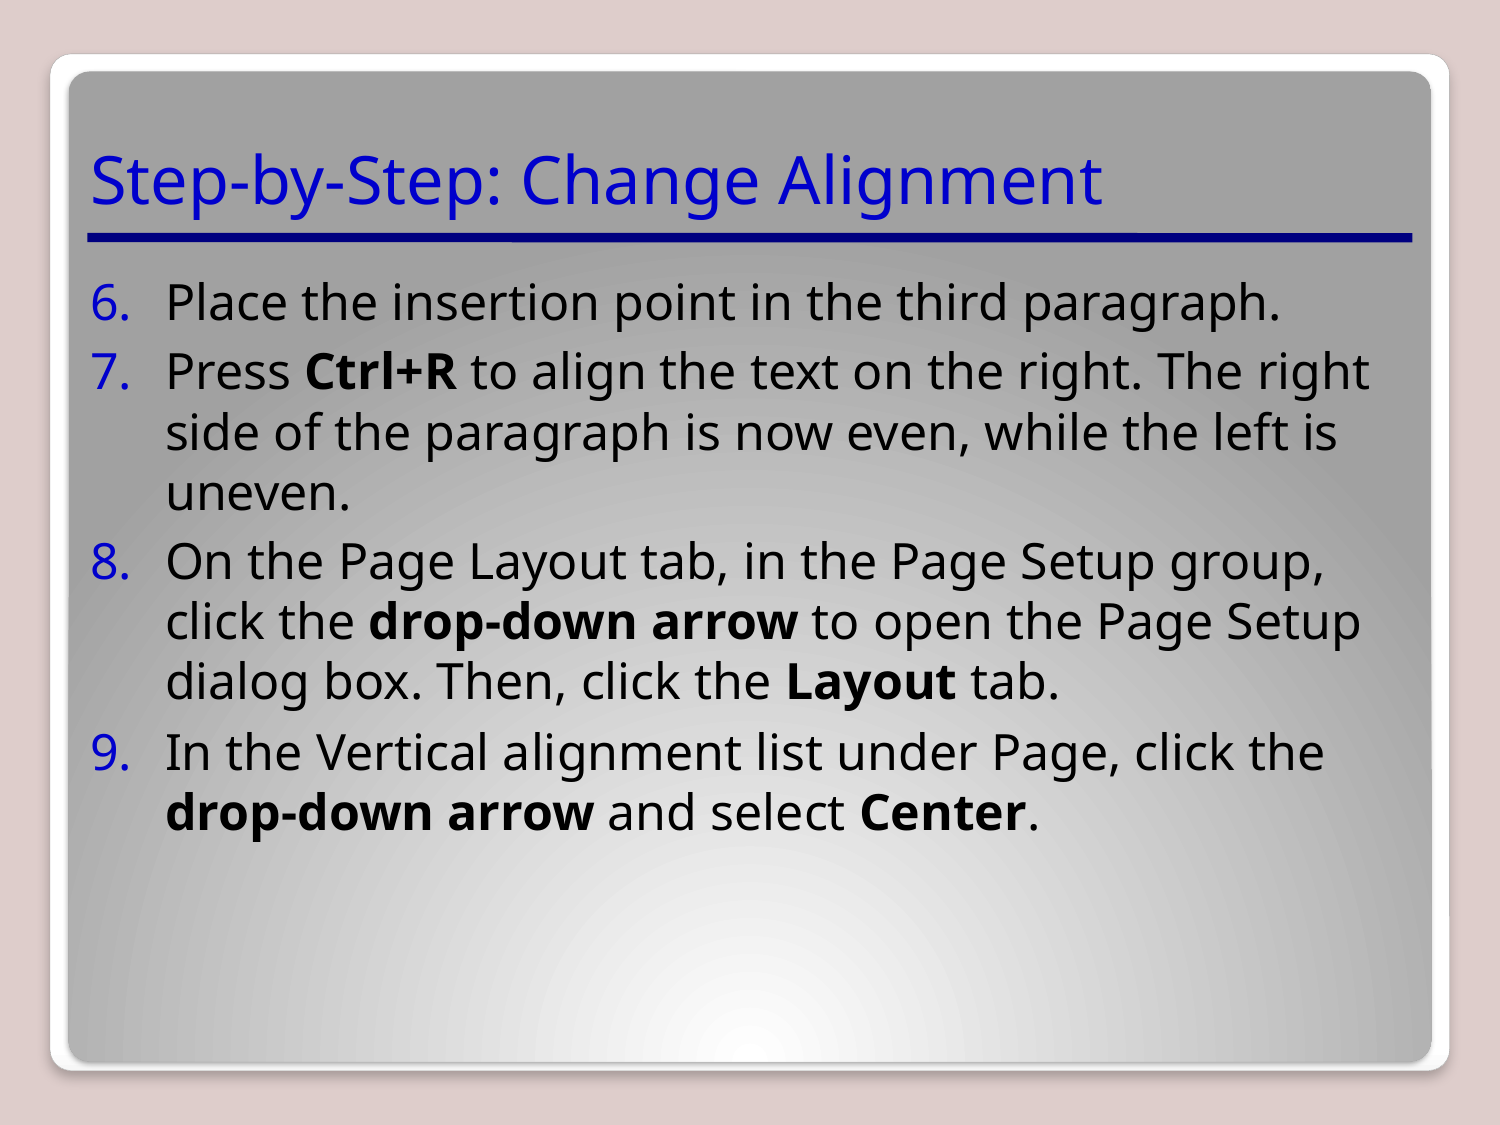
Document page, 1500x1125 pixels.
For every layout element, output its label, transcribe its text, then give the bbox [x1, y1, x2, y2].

list Place the insertion point in the third paragraph. Press Ctrl+R to align the text on the right. The right side of the paragraph is now even, while the left is uneven. On the Page Layout tab, in the Page Setup group, click the drop-down arrow to open the Page Setup dialog box. Then, click the Layout tab. In the Vertical alignment list under Page, click the drop-down arrow and select Center. [75, 262, 1425, 1063]
title Step-by-Step: Change Alignment [74, 74, 1426, 226]
